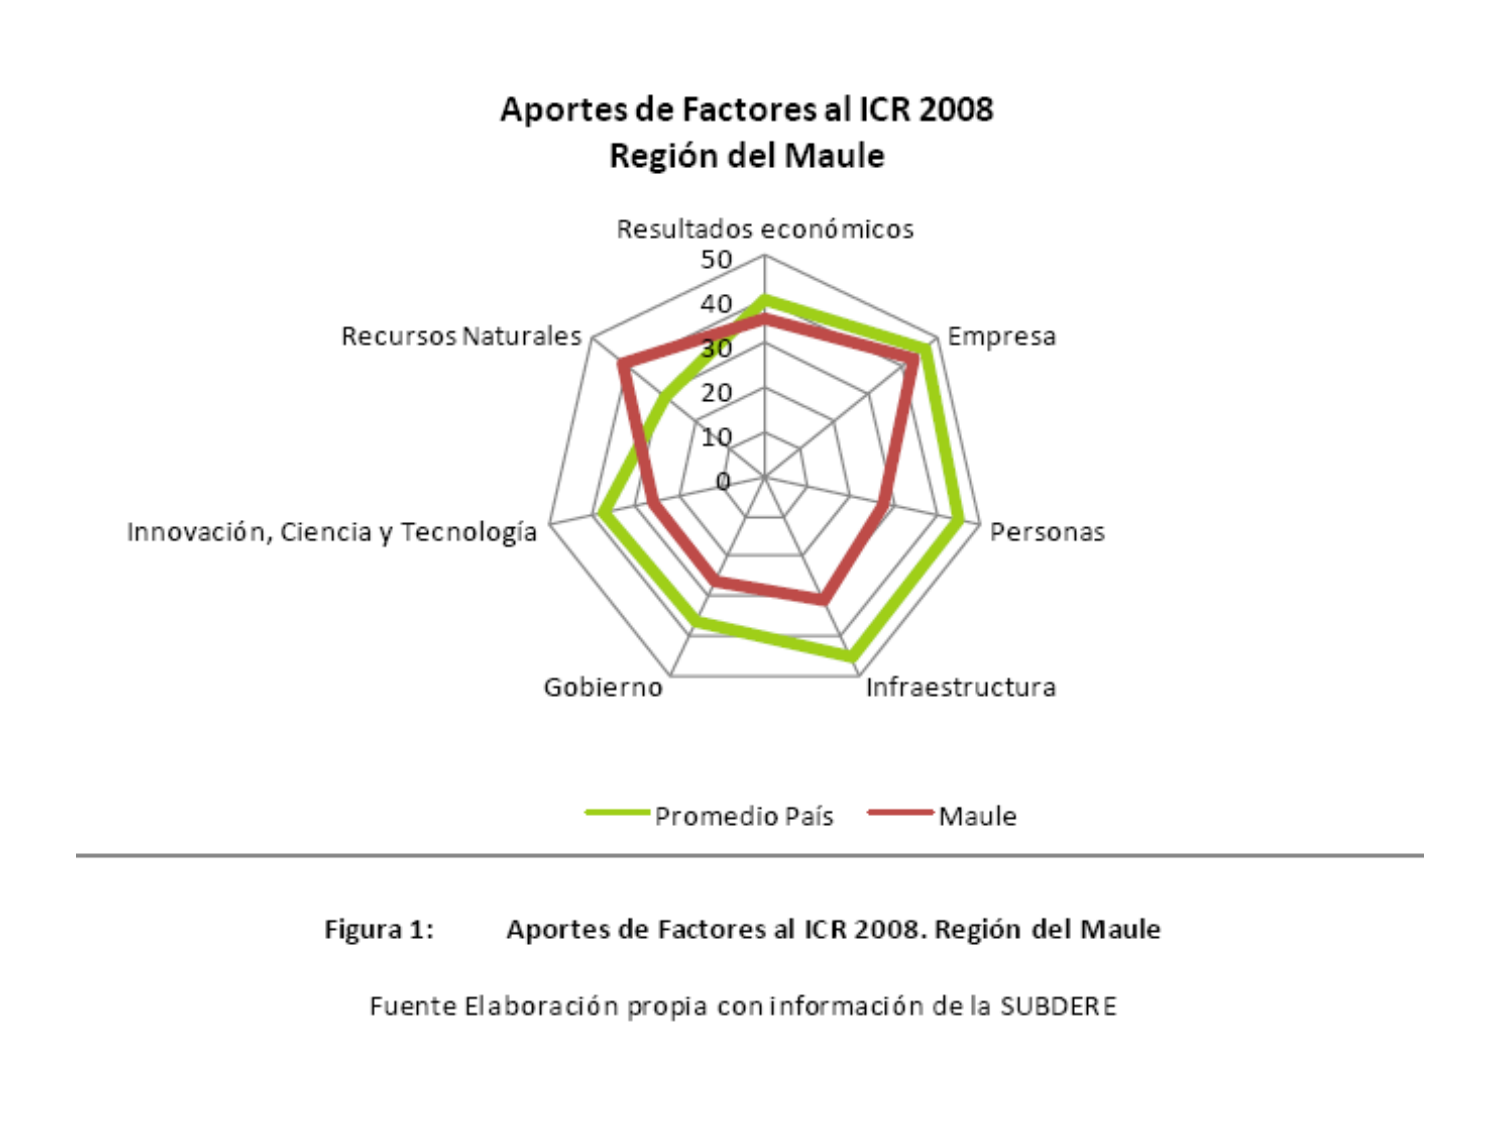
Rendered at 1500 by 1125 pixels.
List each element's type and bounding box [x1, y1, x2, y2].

picture [76, 63, 1424, 1062]
